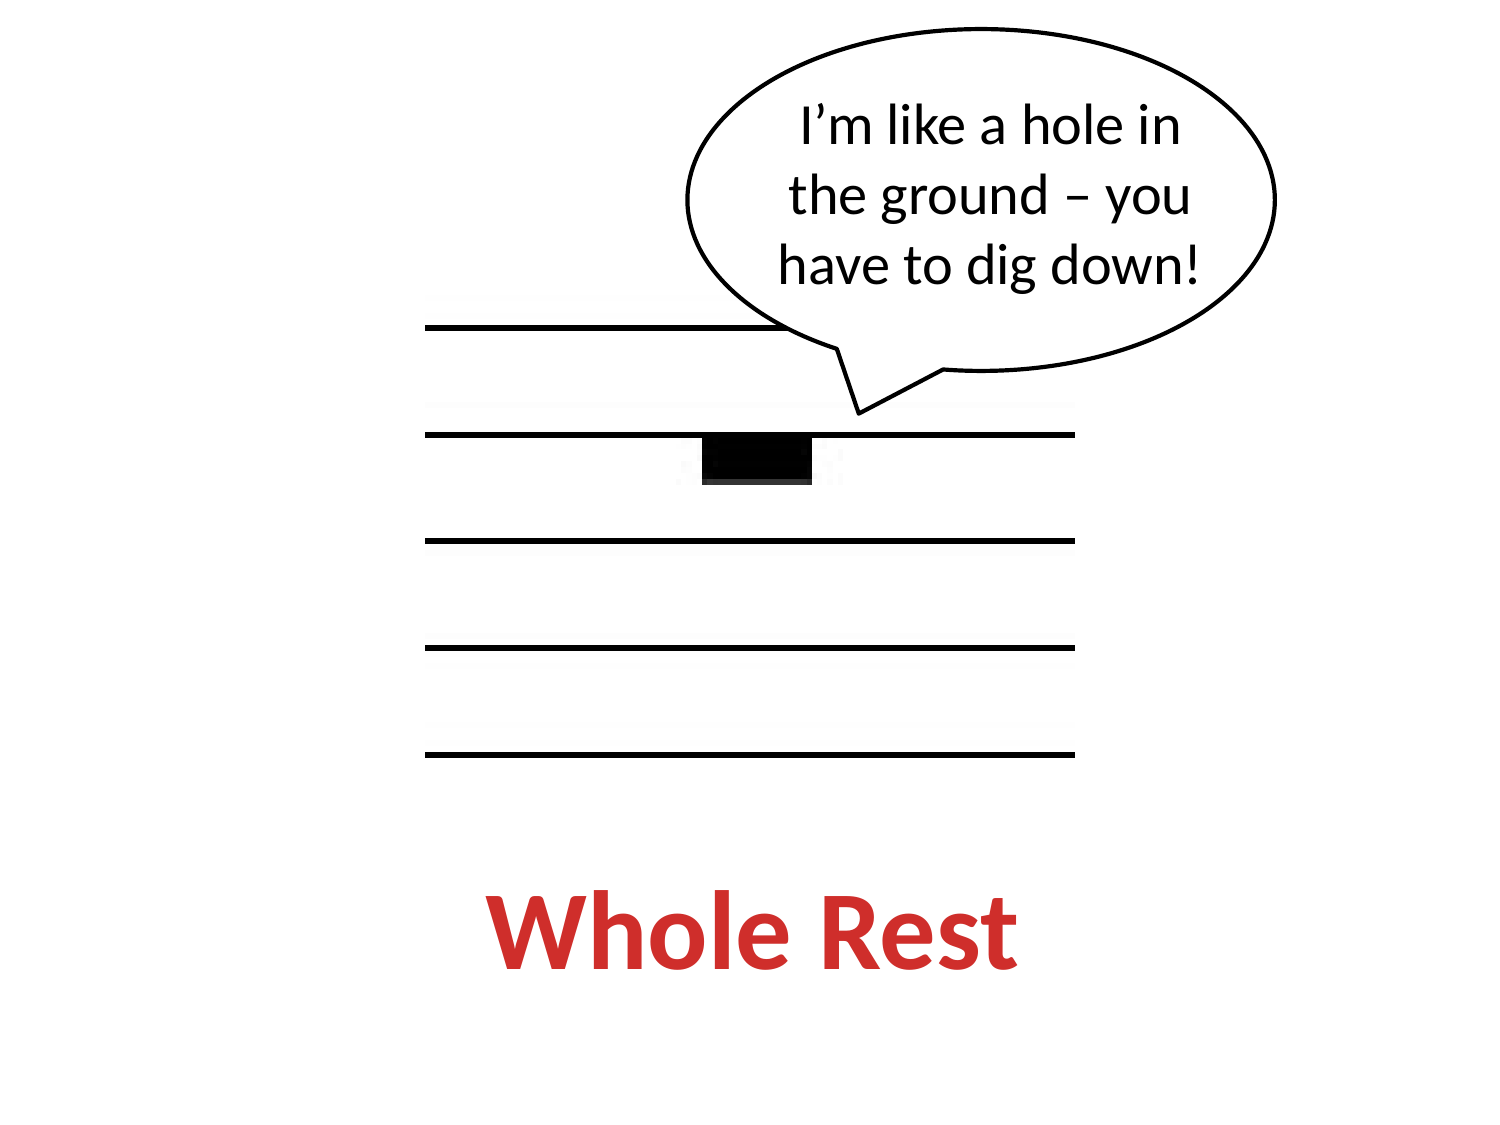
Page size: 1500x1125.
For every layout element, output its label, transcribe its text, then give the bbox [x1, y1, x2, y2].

text_box Whole Rest [470, 876, 1035, 1000]
text_box [1232, 108, 1277, 292]
text_box [771, 26, 1192, 78]
text_box [1079, 304, 1218, 364]
text_box [685, 91, 750, 198]
picture [424, 199, 1076, 867]
text_box I’m like a hole in the ground – you have to dig down! [750, 78, 1232, 304]
